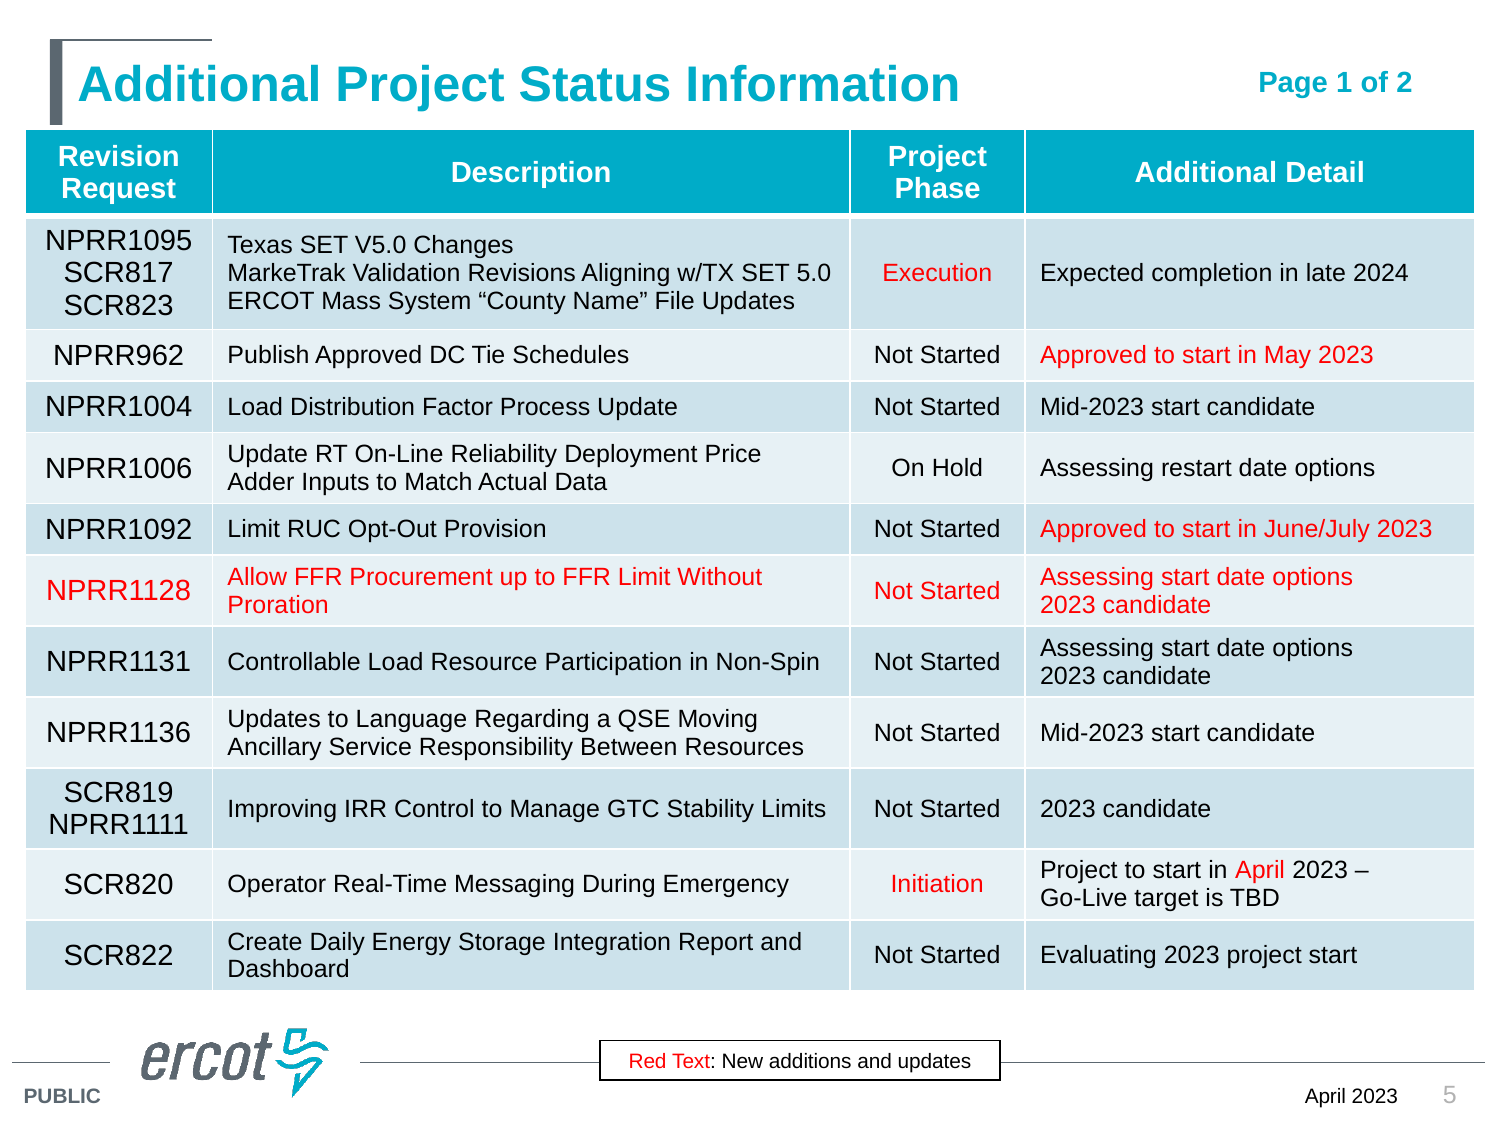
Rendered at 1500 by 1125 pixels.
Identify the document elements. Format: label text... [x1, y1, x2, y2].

table_cell Approved to start in June/July 2023 [1026, 504, 1474, 554]
table_header Project Phase [851, 130, 1024, 213]
table_cell 2023 candidate [1026, 769, 1474, 848]
table_cell Execution [851, 219, 1024, 329]
table_cell Assessing start date options 2023 candidate [1026, 627, 1474, 696]
table_cell Assessing start date options 2023 candidate [1026, 556, 1474, 625]
table_cell Create Daily Energy Storage Integration Report and Dashboard [213, 921, 849, 990]
table_cell Not Started [851, 921, 1024, 990]
table_cell NPRR962 [26, 330, 212, 380]
table_cell Not Started [851, 556, 1024, 625]
slide_number 5 [1412, 1076, 1488, 1112]
table_cell NPRR1128 [26, 556, 212, 625]
table_cell Not Started [851, 698, 1024, 767]
table_cell Not Started [851, 627, 1024, 696]
table_cell NPRR1131 [26, 627, 212, 696]
table_cell Initiation [851, 850, 1024, 919]
table_header Description [213, 130, 849, 213]
table_cell Improving IRR Control to Manage GTC Stability Limits [213, 769, 849, 848]
table_cell Update RT On-Line Reliability Deployment Price Adder Inputs to Match Actual Data [213, 433, 849, 503]
table_cell Not Started [851, 382, 1024, 432]
text_box Red Text: New additions and updates [600, 1040, 1000, 1081]
table_cell Not Started [851, 504, 1024, 554]
table_cell NPRR1006 [26, 433, 212, 503]
table_cell Project to start in April 2023 – Go-Live target is TBD [1026, 850, 1474, 919]
table_cell Approved to start in May 2023 [1026, 330, 1474, 380]
table_cell NPRR1136 [26, 698, 212, 767]
title Additional Project Status Information [62, 44, 1000, 128]
table_cell Assessing restart date options [1026, 433, 1474, 503]
table_header Additional Detail [1026, 130, 1474, 213]
table_cell Expected completion in late 2024 [1026, 219, 1474, 329]
table_header Revision Request [26, 130, 212, 213]
table_cell Mid-2023 start candidate [1026, 698, 1474, 767]
table_cell Publish Approved DC Tie Schedules [213, 330, 849, 380]
table_cell SCR820 [26, 850, 212, 919]
table_cell Evaluating 2023 project start [1026, 921, 1474, 990]
table_cell SCR822 [26, 921, 212, 990]
picture [137, 1024, 332, 1100]
table_cell SCR819 NPRR1111 [26, 769, 212, 848]
table_cell NPRR1095 SCR817 SCR823 [26, 219, 212, 329]
table_cell Limit RUC Opt-Out Provision [213, 504, 849, 554]
table_cell Allow FFR Procurement up to FFR Limit Without Proration [213, 556, 849, 625]
table_cell NPRR1092 [26, 504, 212, 554]
text_box Page 1 of 2 [1243, 55, 1453, 110]
table_cell Load Distribution Factor Process Update [213, 382, 849, 432]
table_cell Not Started [851, 769, 1024, 848]
table_cell On Hold [851, 433, 1024, 503]
table_cell NPRR1004 [26, 382, 212, 432]
table_cell Controllable Load Resource Participation in Non-Spin [213, 627, 849, 696]
table_cell Updates to Language Regarding a QSE Moving Ancillary Service Responsibility Between Resources [213, 698, 849, 767]
table_cell Operator Real-Time Messaging During Emergency [213, 850, 849, 919]
table_cell Texas SET V5.0 Changes MarkeTrak Validation Revisions Aligning w/TX SET 5.0 ERCOT Mass System “County Name” File Updates [213, 219, 849, 329]
table_cell Mid-2023 start candidate [1026, 382, 1474, 432]
table_cell Not Started [851, 330, 1024, 380]
